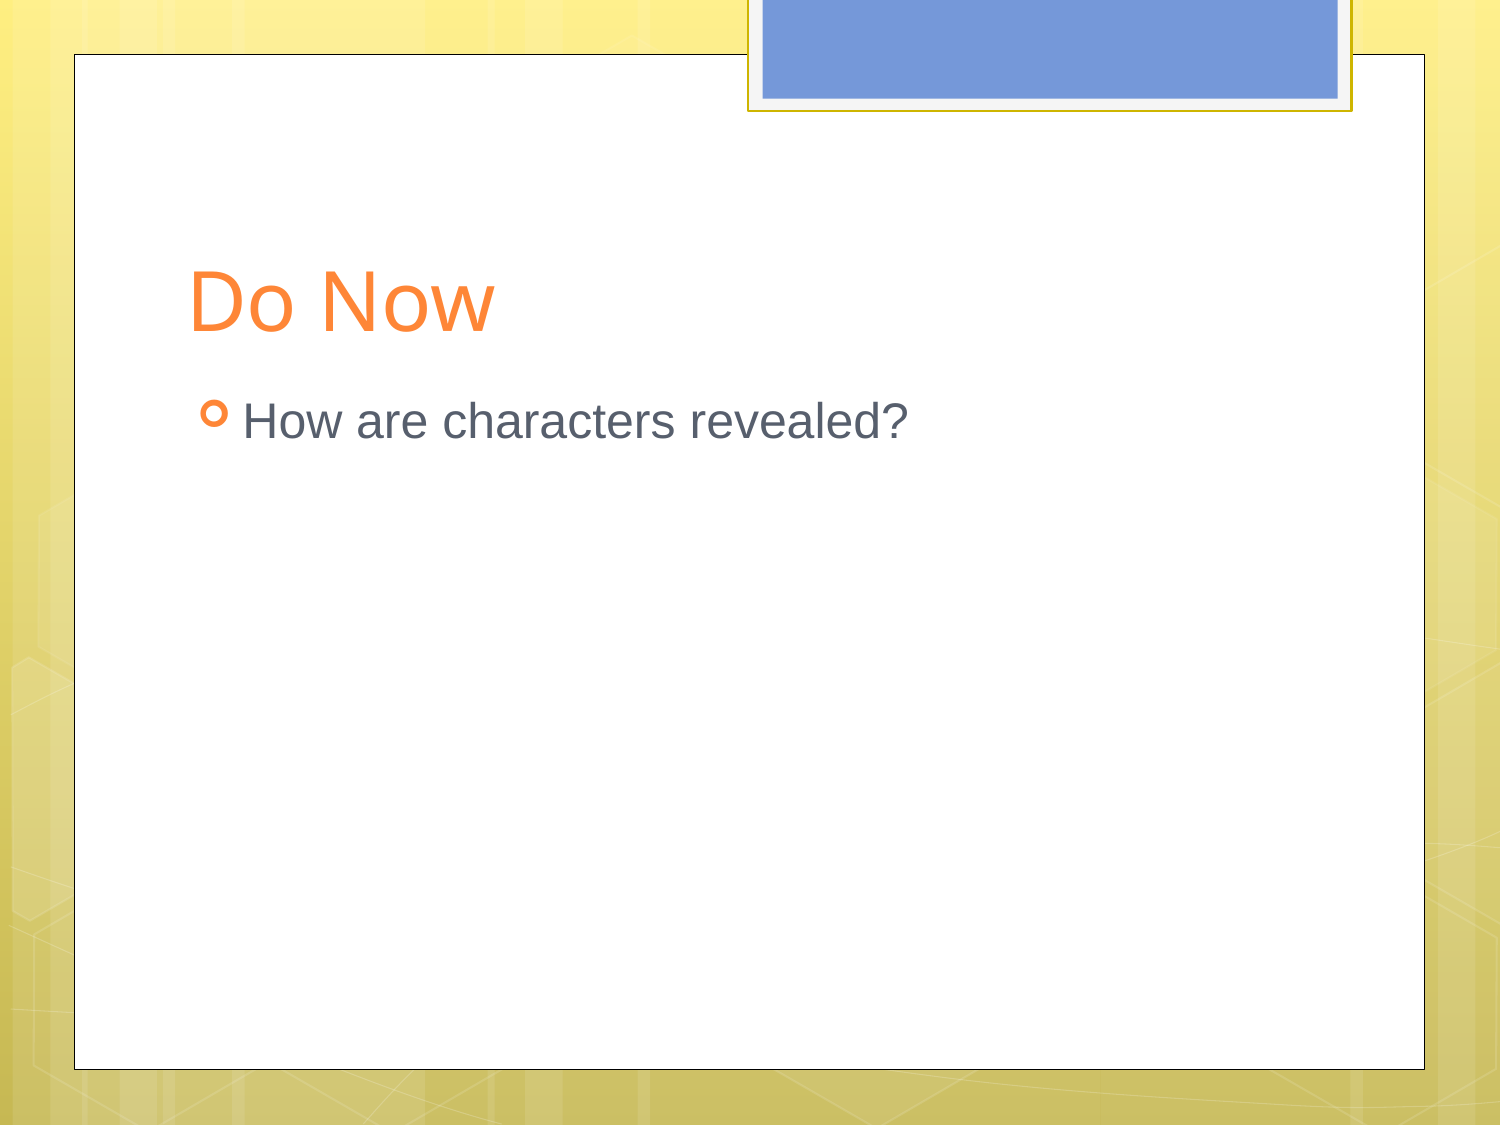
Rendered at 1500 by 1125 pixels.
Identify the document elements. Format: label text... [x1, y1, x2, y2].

title Do Now [171, 168, 1324, 357]
list How are characters revealed? [171, 381, 1283, 957]
